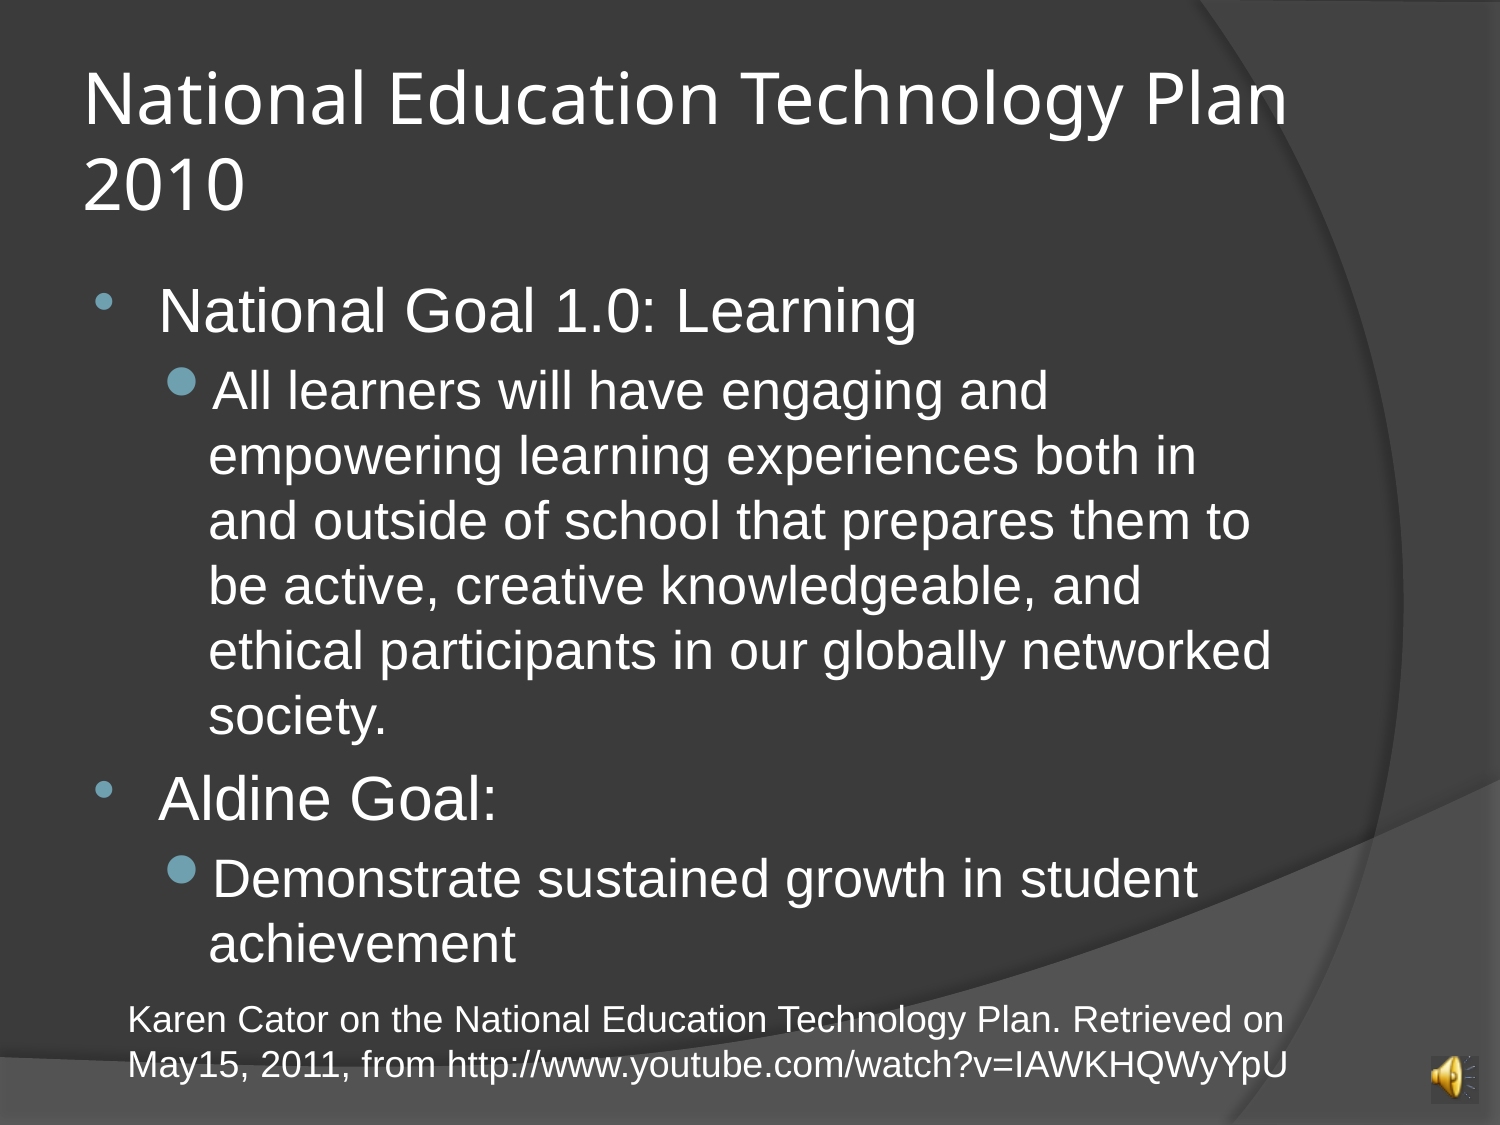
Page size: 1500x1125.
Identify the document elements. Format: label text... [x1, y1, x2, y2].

picture [1429, 1054, 1481, 1106]
list National Goal 1.0: Learning All learners will have engaging and empowering learning experiences both in and outside of school that prepares them to be active, creative knowledgeable, and ethical participants in our globally networked society. Aldine Goal: Demonstrate sustained growth in student achievement [75, 262, 1300, 1005]
text_box Karen Cator on the National Education Technology Plan. Retrieved on May15, 2011, from http://www.youtube.com/watch?v=IAWKHQWyYpU [112, 987, 1338, 1093]
title National Education Technology Plan 2010 [75, 45, 1300, 233]
